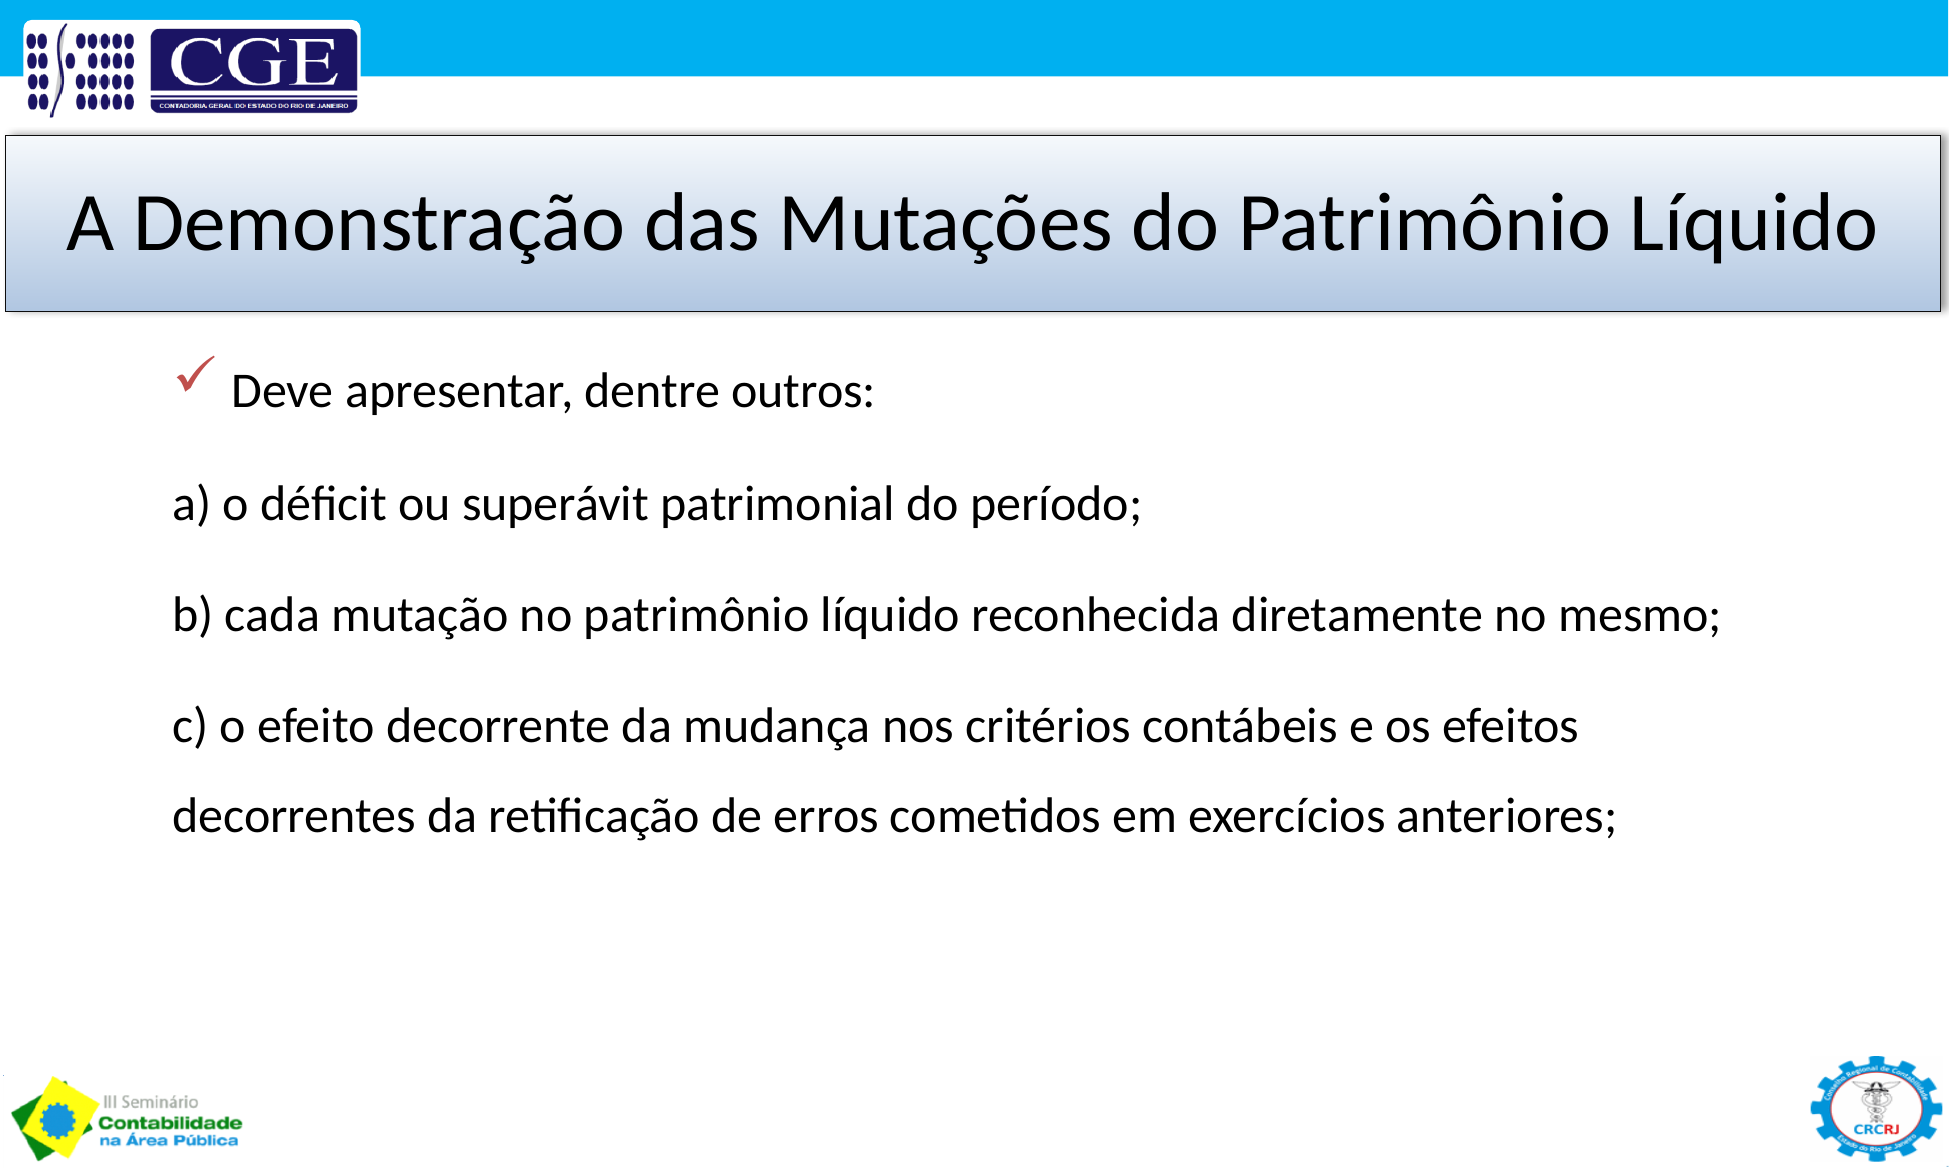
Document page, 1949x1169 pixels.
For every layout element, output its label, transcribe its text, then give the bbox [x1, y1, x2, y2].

text_box A Demonstração das Mutações do Patrimônio Líquido [5, 135, 1941, 312]
picture [1849, 1066, 1927, 1151]
picture [23, 20, 361, 118]
text_box Deve apresentar, dentre outros: a) o déficit ou superávit patrimonial do período; b) cada mutação no patrimônio líquido reconhecida diretamente no mesmo; c) o efeito decorrente da mudança nos critérios contábeis e os efeitos decorrentes da retificação de erros cometidos em exercícios anteriores; [156, 351, 1849, 1164]
picture [1803, 1056, 1949, 1167]
picture [1849, 1056, 1870, 1066]
picture [3, 1075, 254, 1168]
